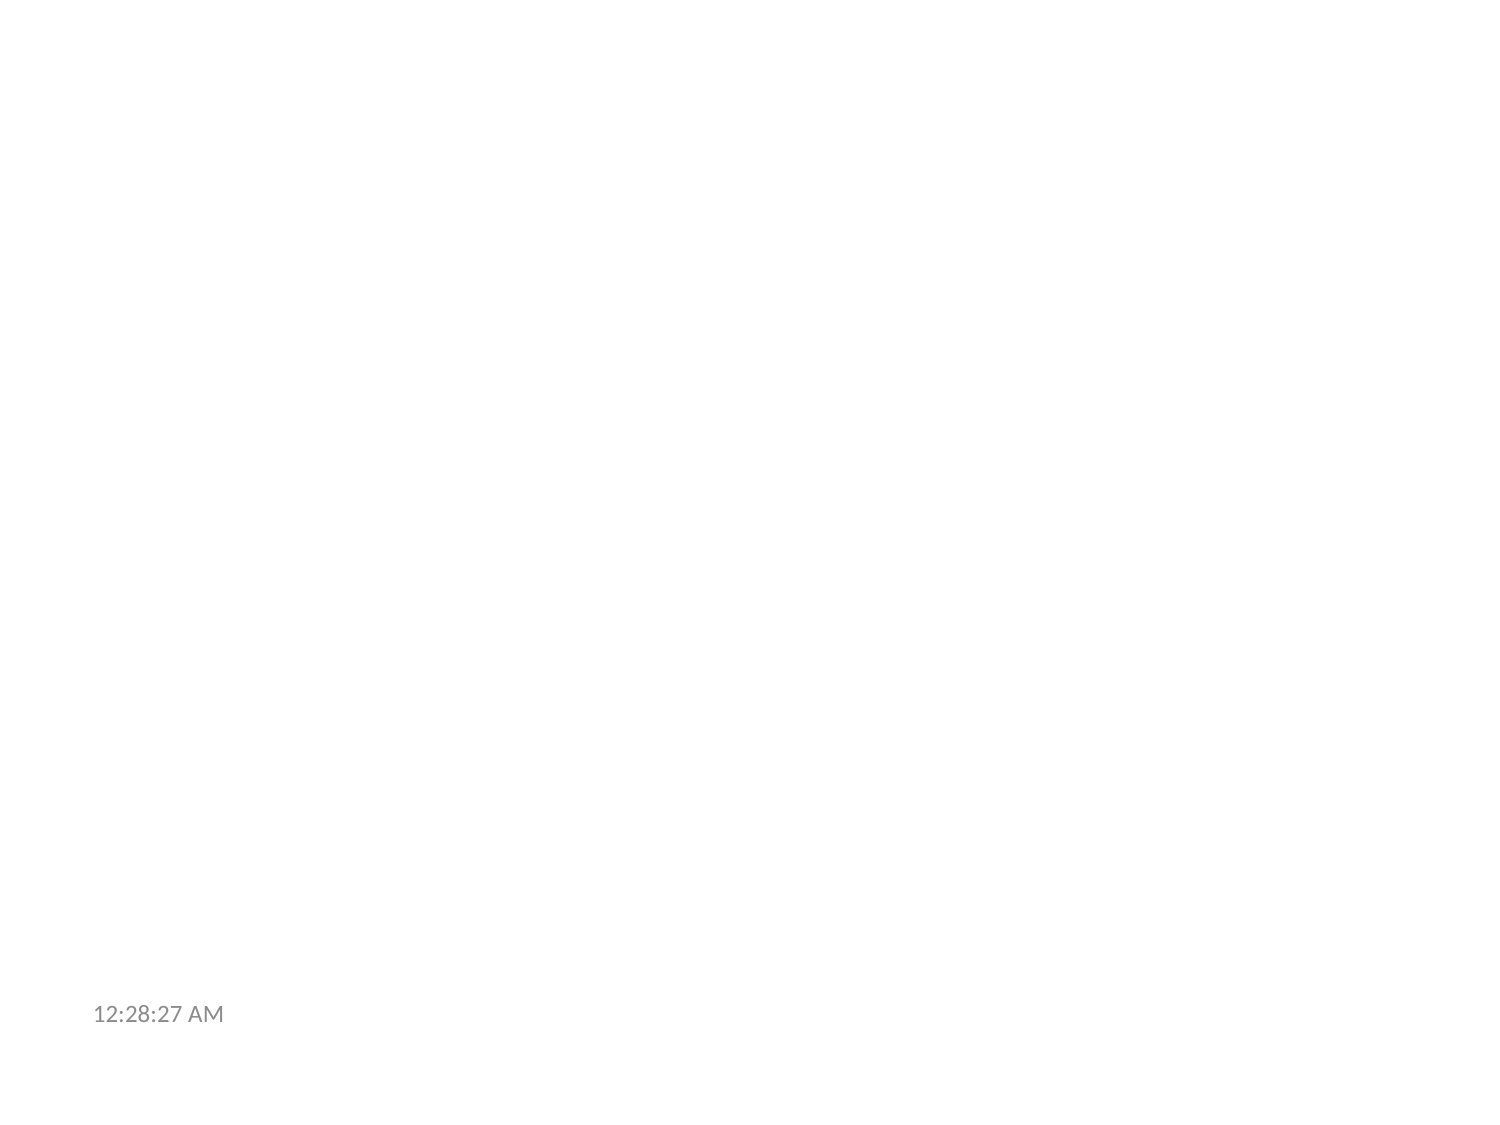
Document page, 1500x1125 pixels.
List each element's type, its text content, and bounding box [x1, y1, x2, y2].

text_box 3:35:09 PM [77, 982, 428, 1043]
